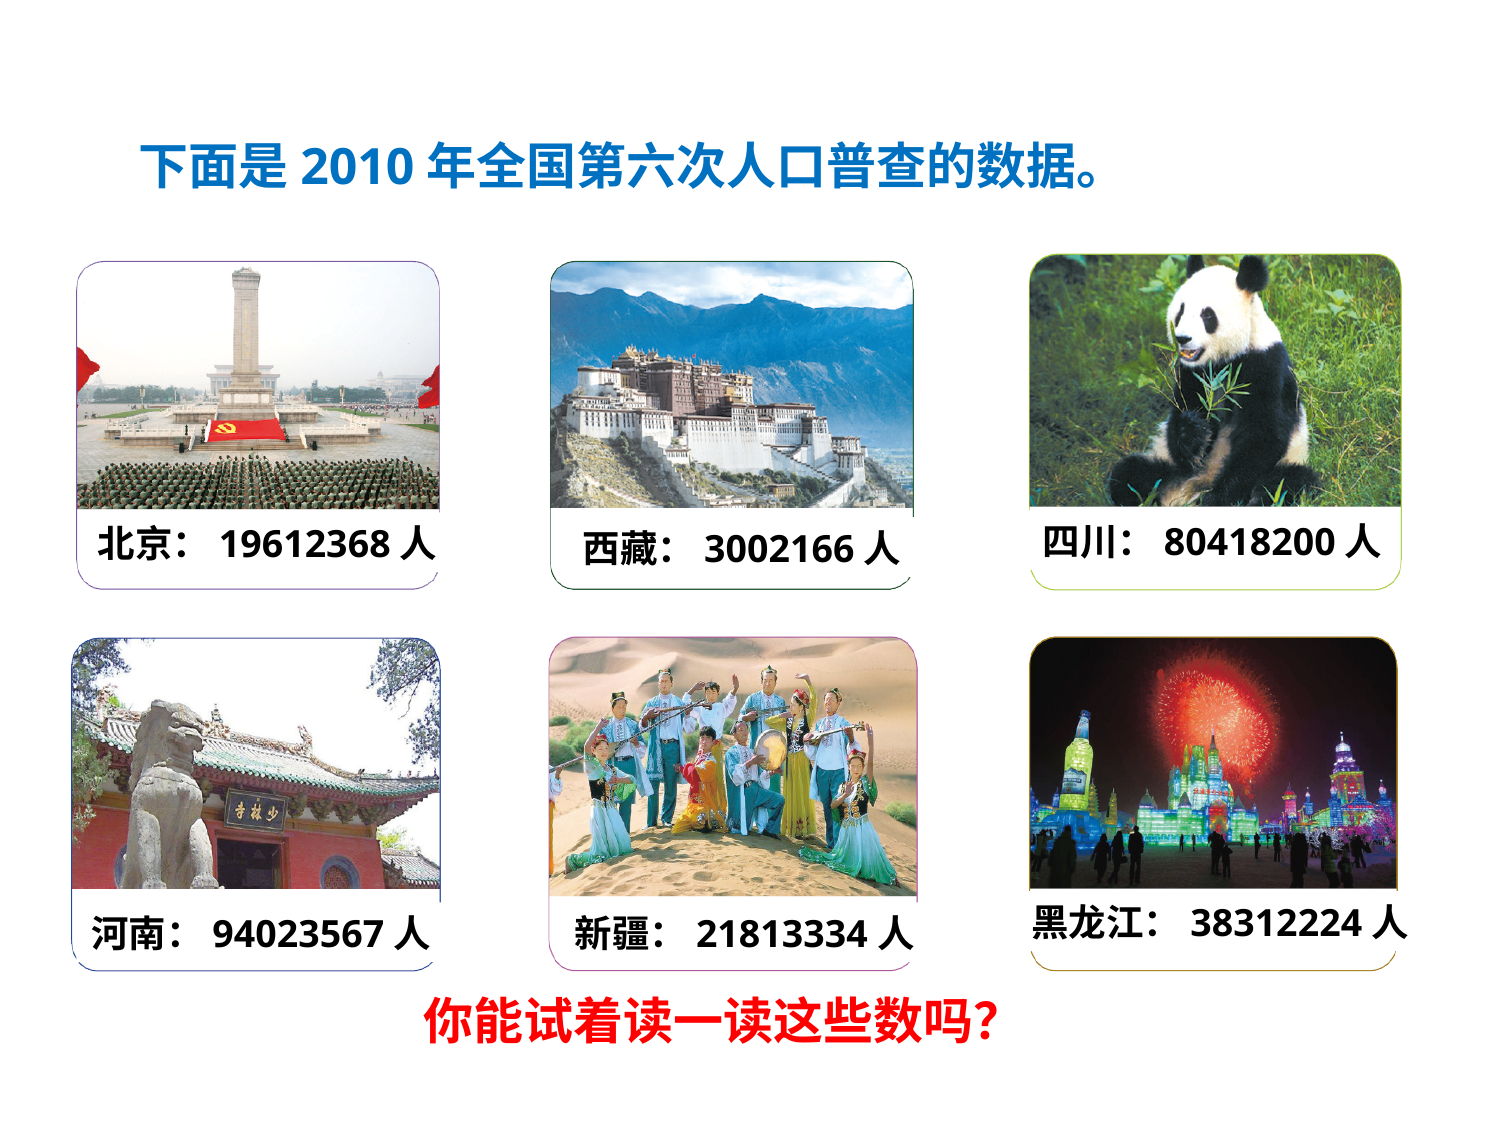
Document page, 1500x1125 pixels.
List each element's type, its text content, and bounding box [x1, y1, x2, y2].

text_box 下面是2010年全国第六次人口普查的数据。 [123, 126, 1142, 202]
text_box 你能试着读一读这些数吗？ [409, 981, 1039, 1057]
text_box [62, 248, 1424, 979]
